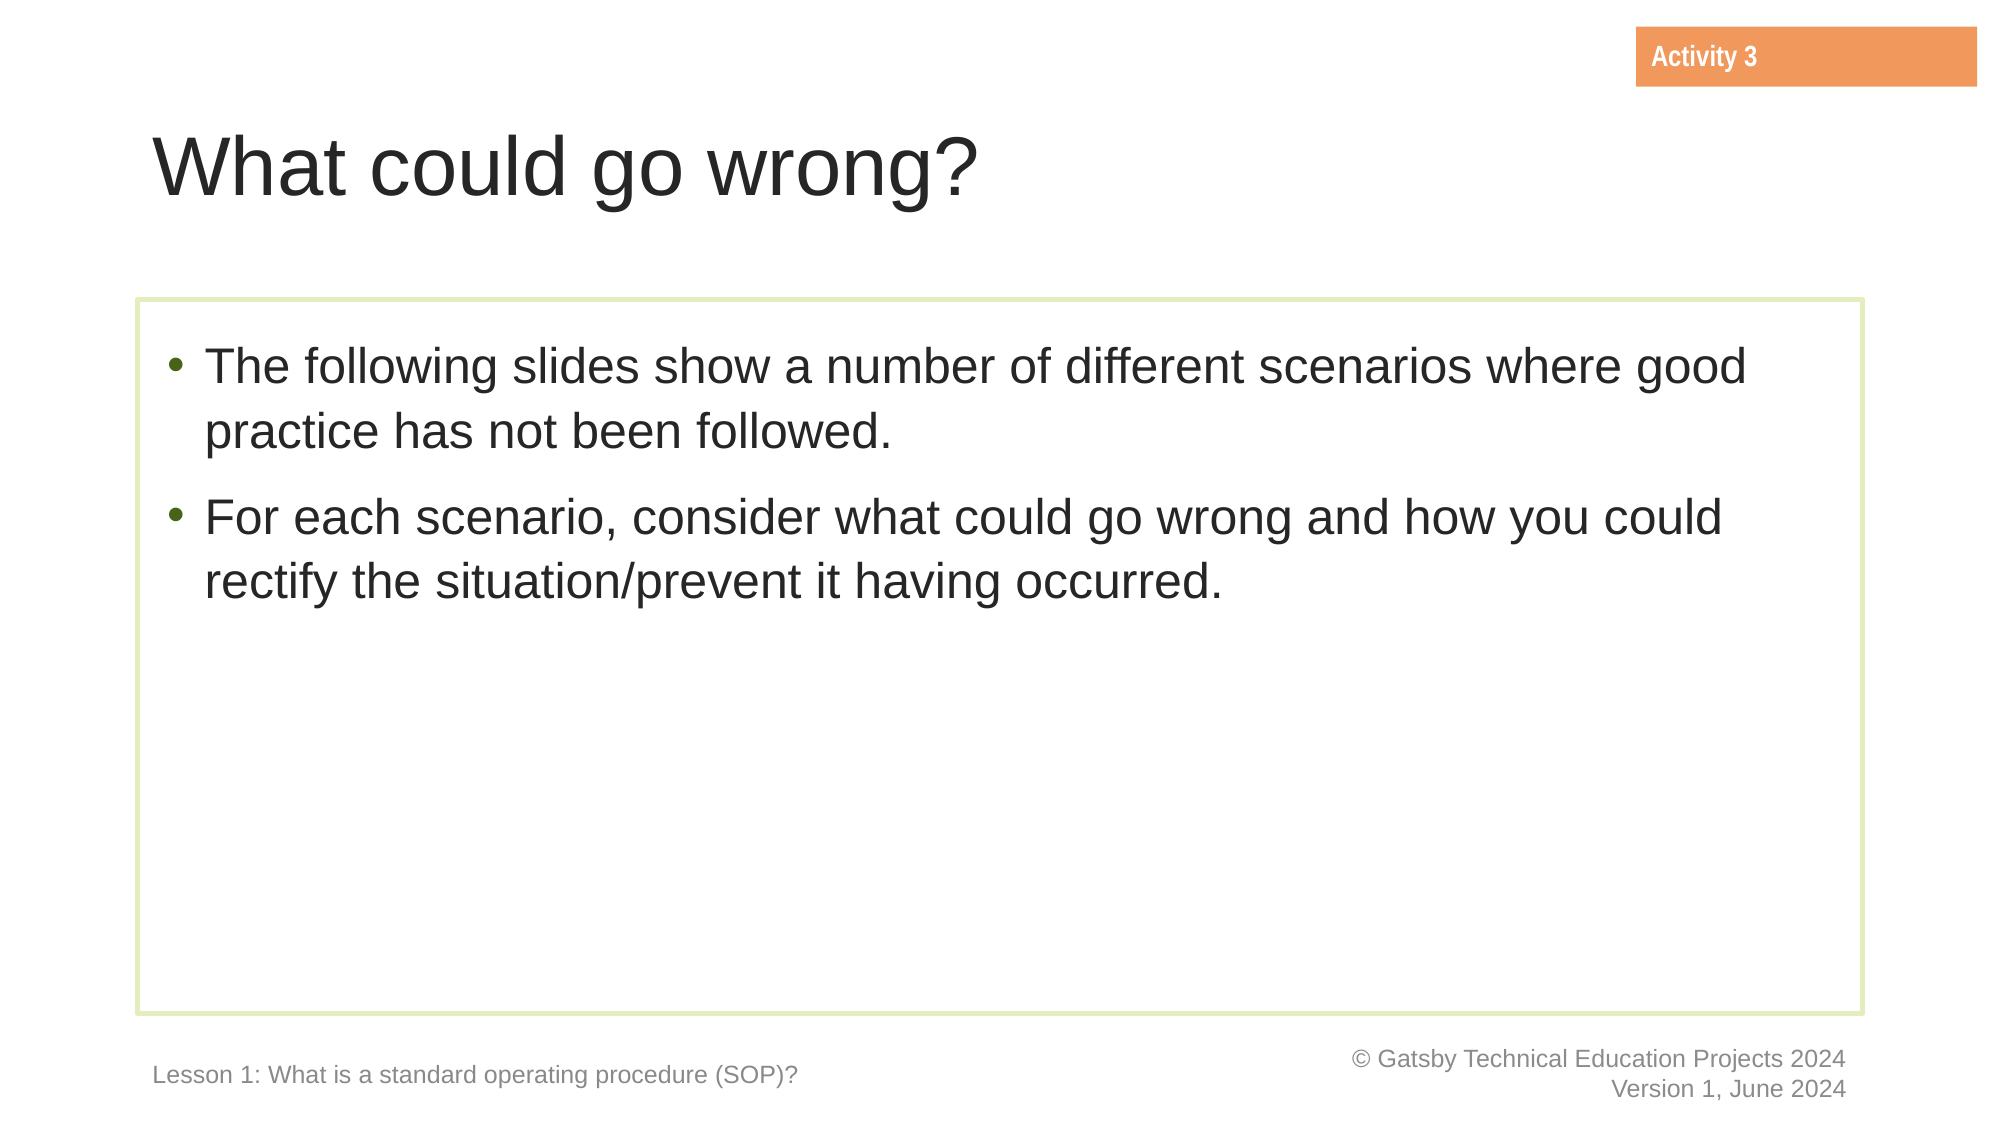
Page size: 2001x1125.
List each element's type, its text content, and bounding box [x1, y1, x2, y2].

title What could go wrong? [137, 59, 1863, 278]
list The following slides show a number of different scenarios where good practice has not been followed. For each scenario, consider what could go wrong and how you could rectify the situation/prevent it having occurred. [135, 297, 1865, 1016]
list Activity 3 [1636, 26, 1978, 87]
list Lesson 1: What is a standard operating procedure (SOP)? [137, 1042, 829, 1103]
